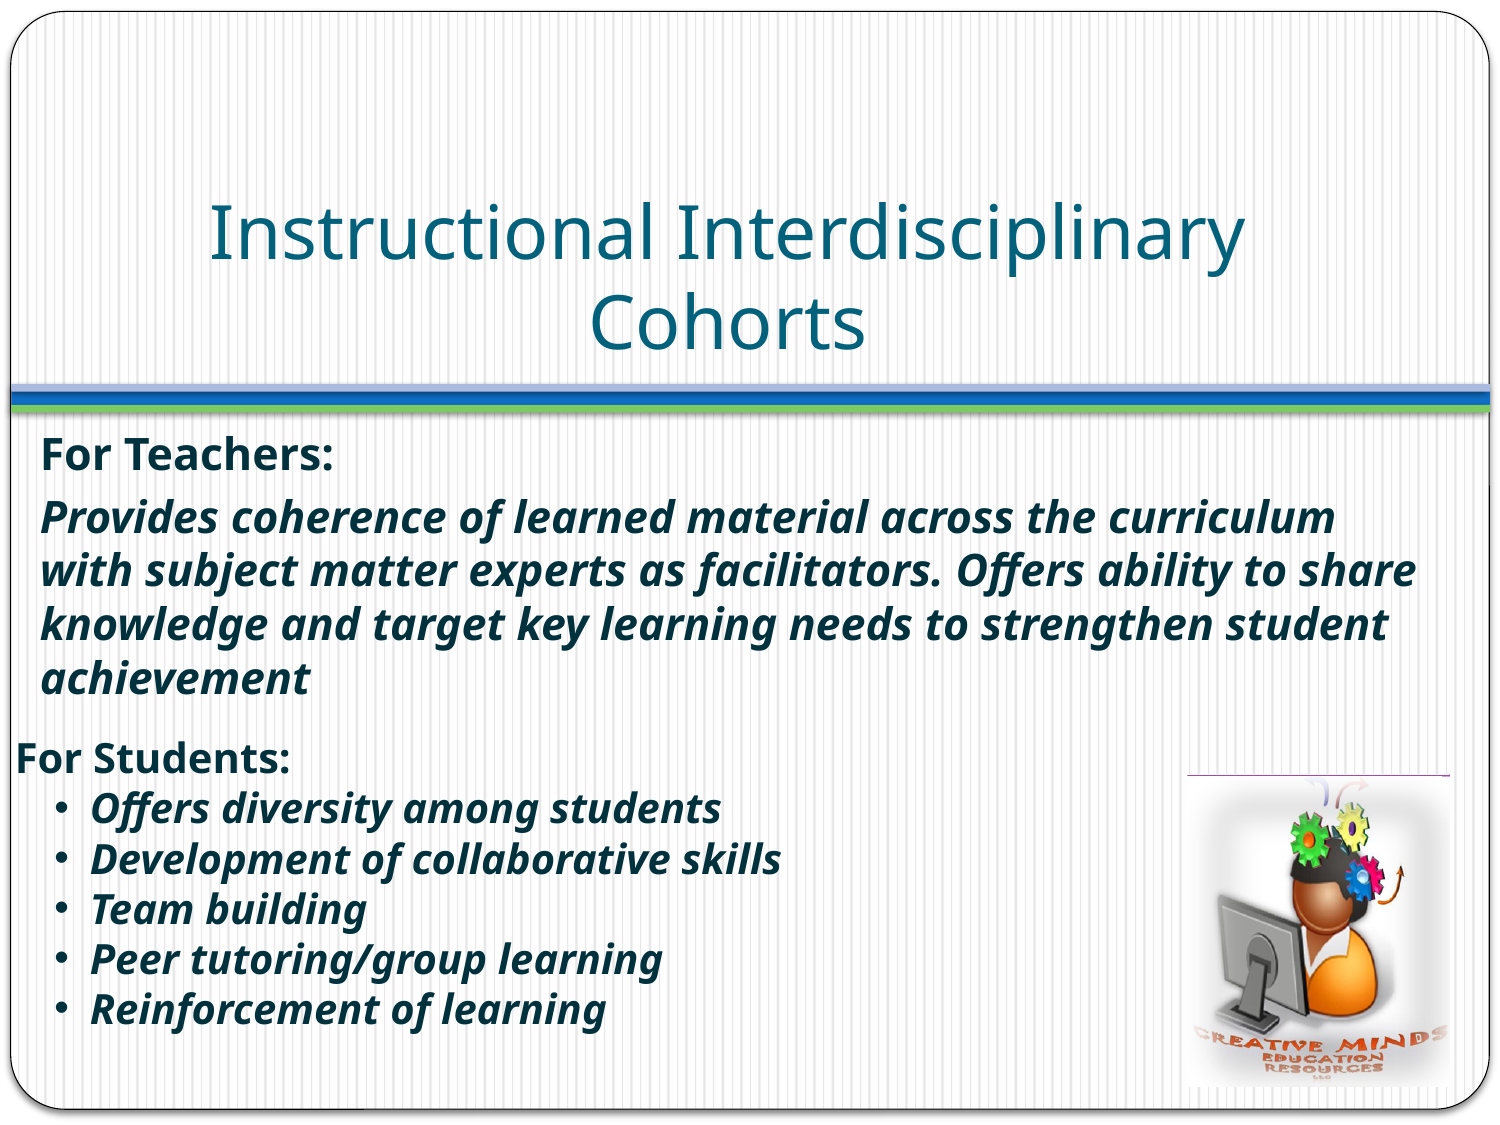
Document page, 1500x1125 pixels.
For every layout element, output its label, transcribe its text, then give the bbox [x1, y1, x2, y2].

list For Teachers: Provides coherence of learned material across the curriculum with subject matter experts as facilitators. Offers ability to share knowledge and target key learning needs to strengthen student achievement [24, 417, 1450, 713]
text_box For Students: Offers diversity among students Development of collaborative skills Team building Peer tutoring/group learning Reinforcement of learning [0, 724, 1175, 1125]
title Instructional Interdisciplinary Cohorts [62, 156, 1394, 380]
picture [1187, 774, 1451, 1087]
